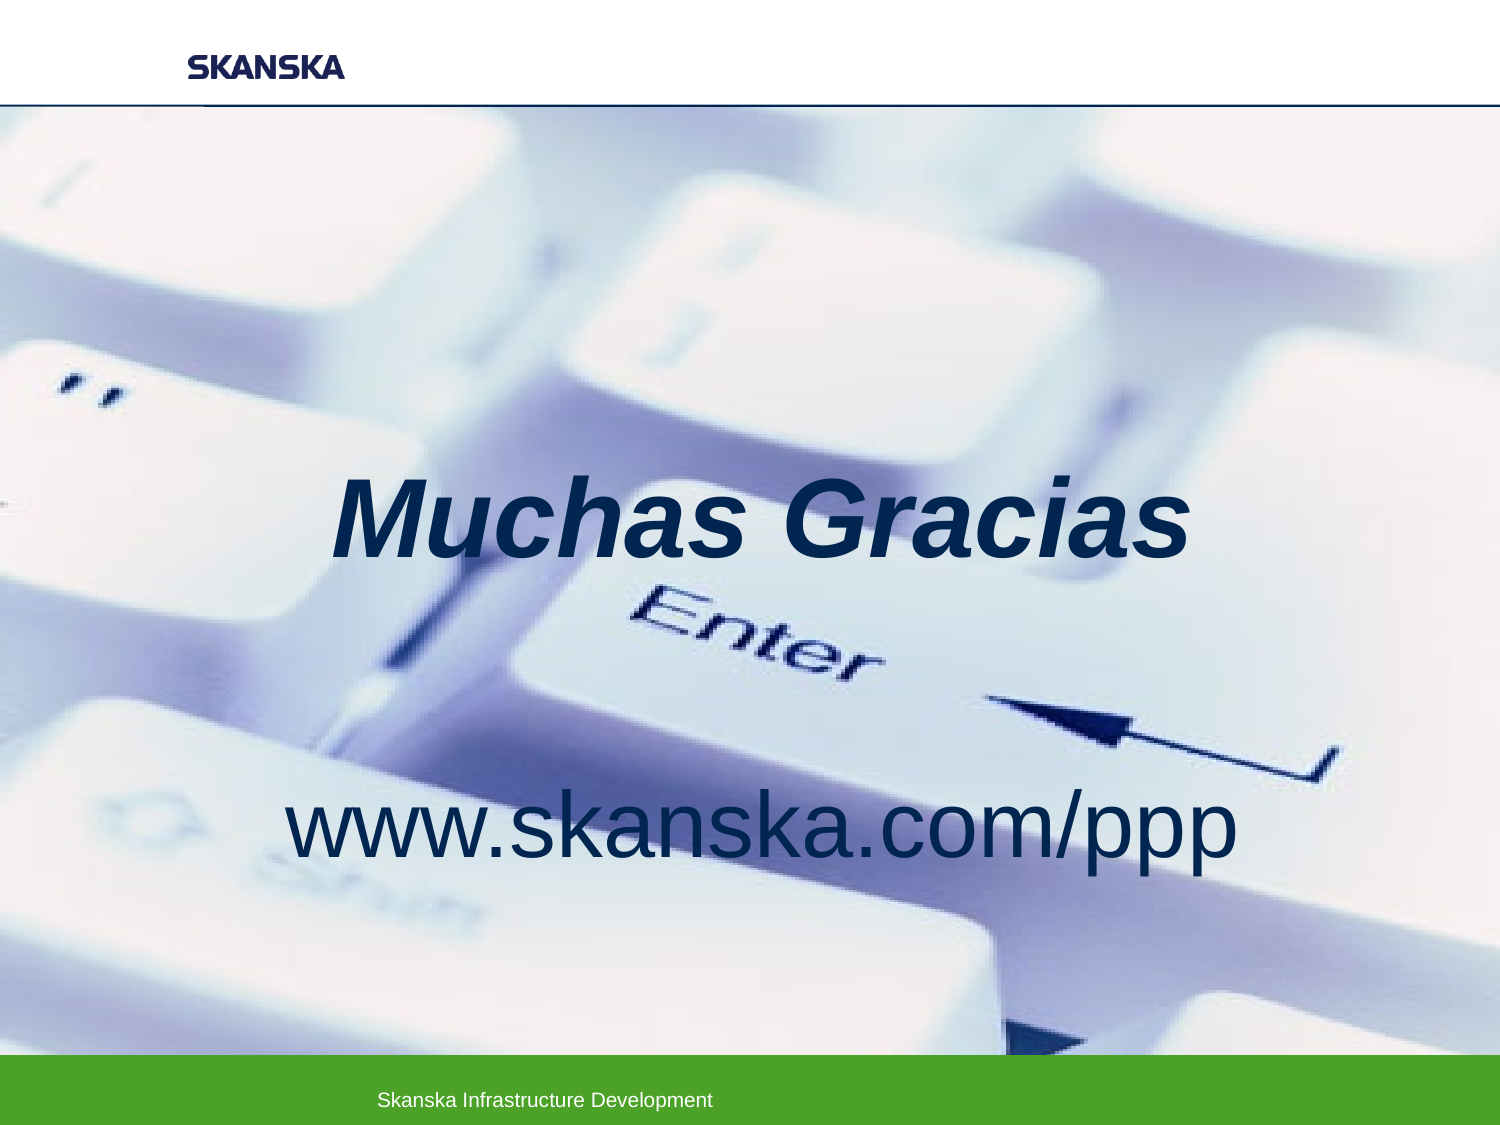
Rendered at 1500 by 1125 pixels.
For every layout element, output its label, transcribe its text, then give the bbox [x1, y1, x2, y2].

picture [0, 106, 1500, 1055]
picture [188, 55, 345, 79]
footer Skanska Infrastructure Development [361, 1078, 1284, 1110]
